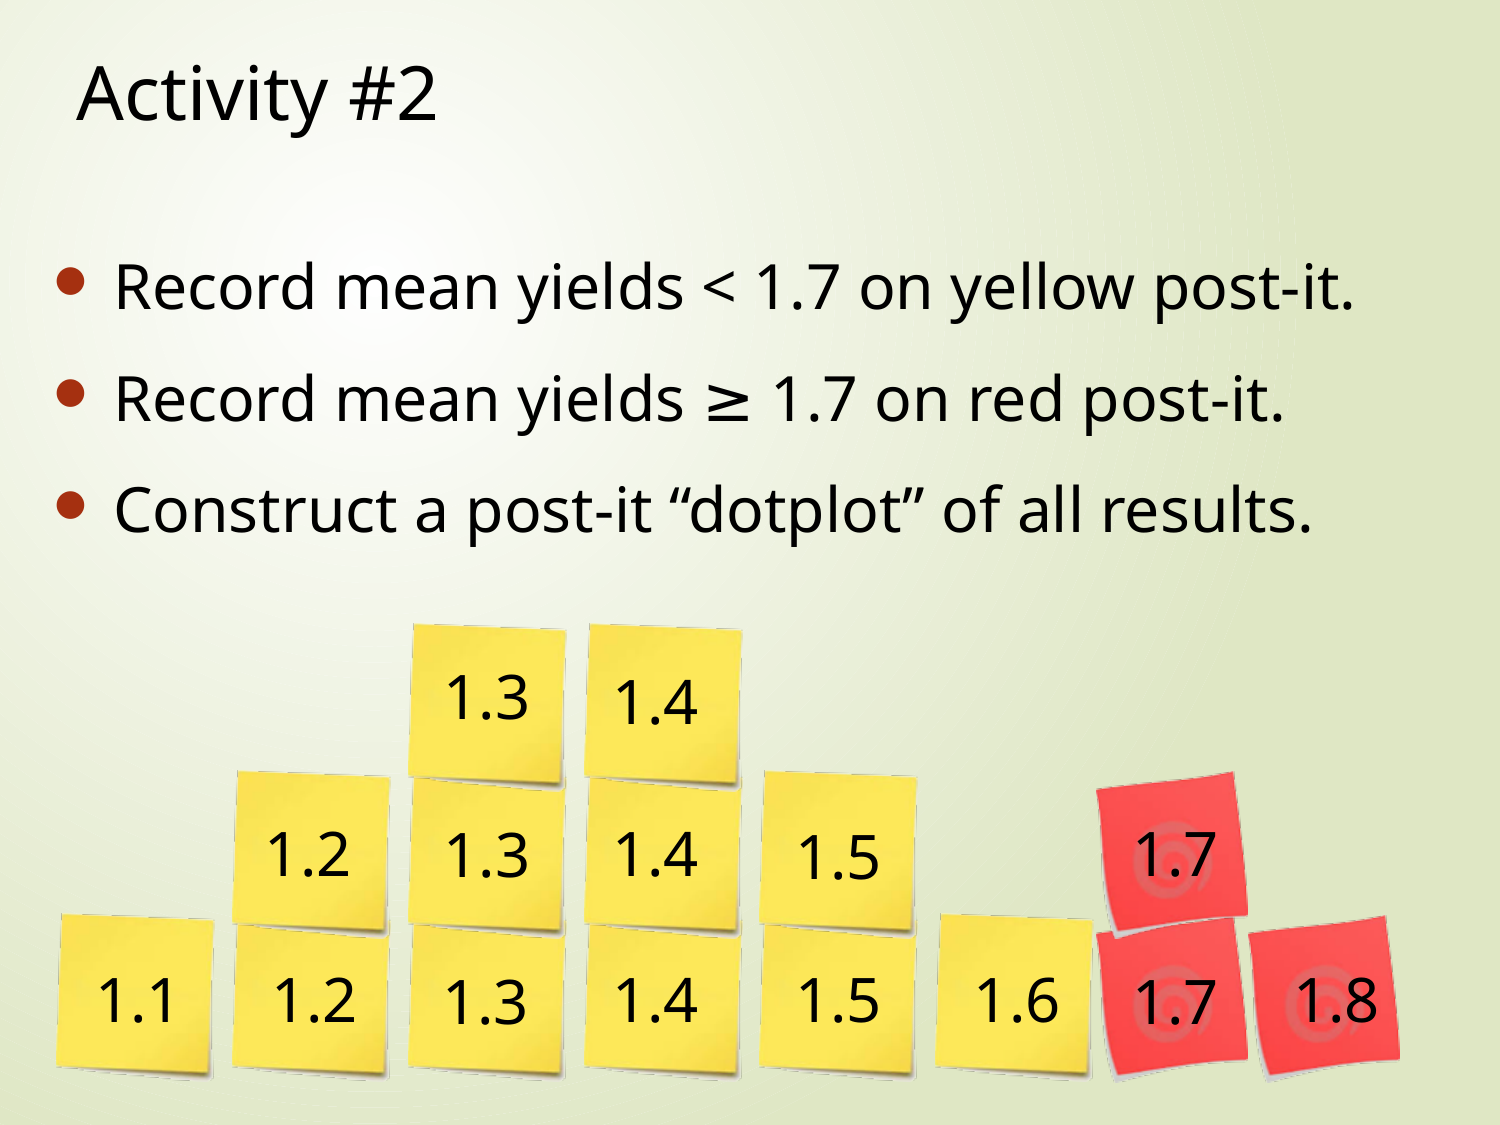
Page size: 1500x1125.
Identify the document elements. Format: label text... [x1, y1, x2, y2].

picture [232, 770, 391, 1083]
text_box Record mean yields < 1.7 on yellow post-it. Record mean yields ≥ 1.7 on red post-it. Construct a post-it “dotplot” of all results. [45, 241, 1475, 551]
picture [408, 623, 567, 1083]
picture [56, 913, 215, 1083]
text_box Activity #2 [76, 29, 1291, 151]
picture [935, 913, 1094, 1083]
picture [759, 770, 918, 1083]
picture [583, 623, 743, 1083]
picture [1096, 771, 1400, 1083]
